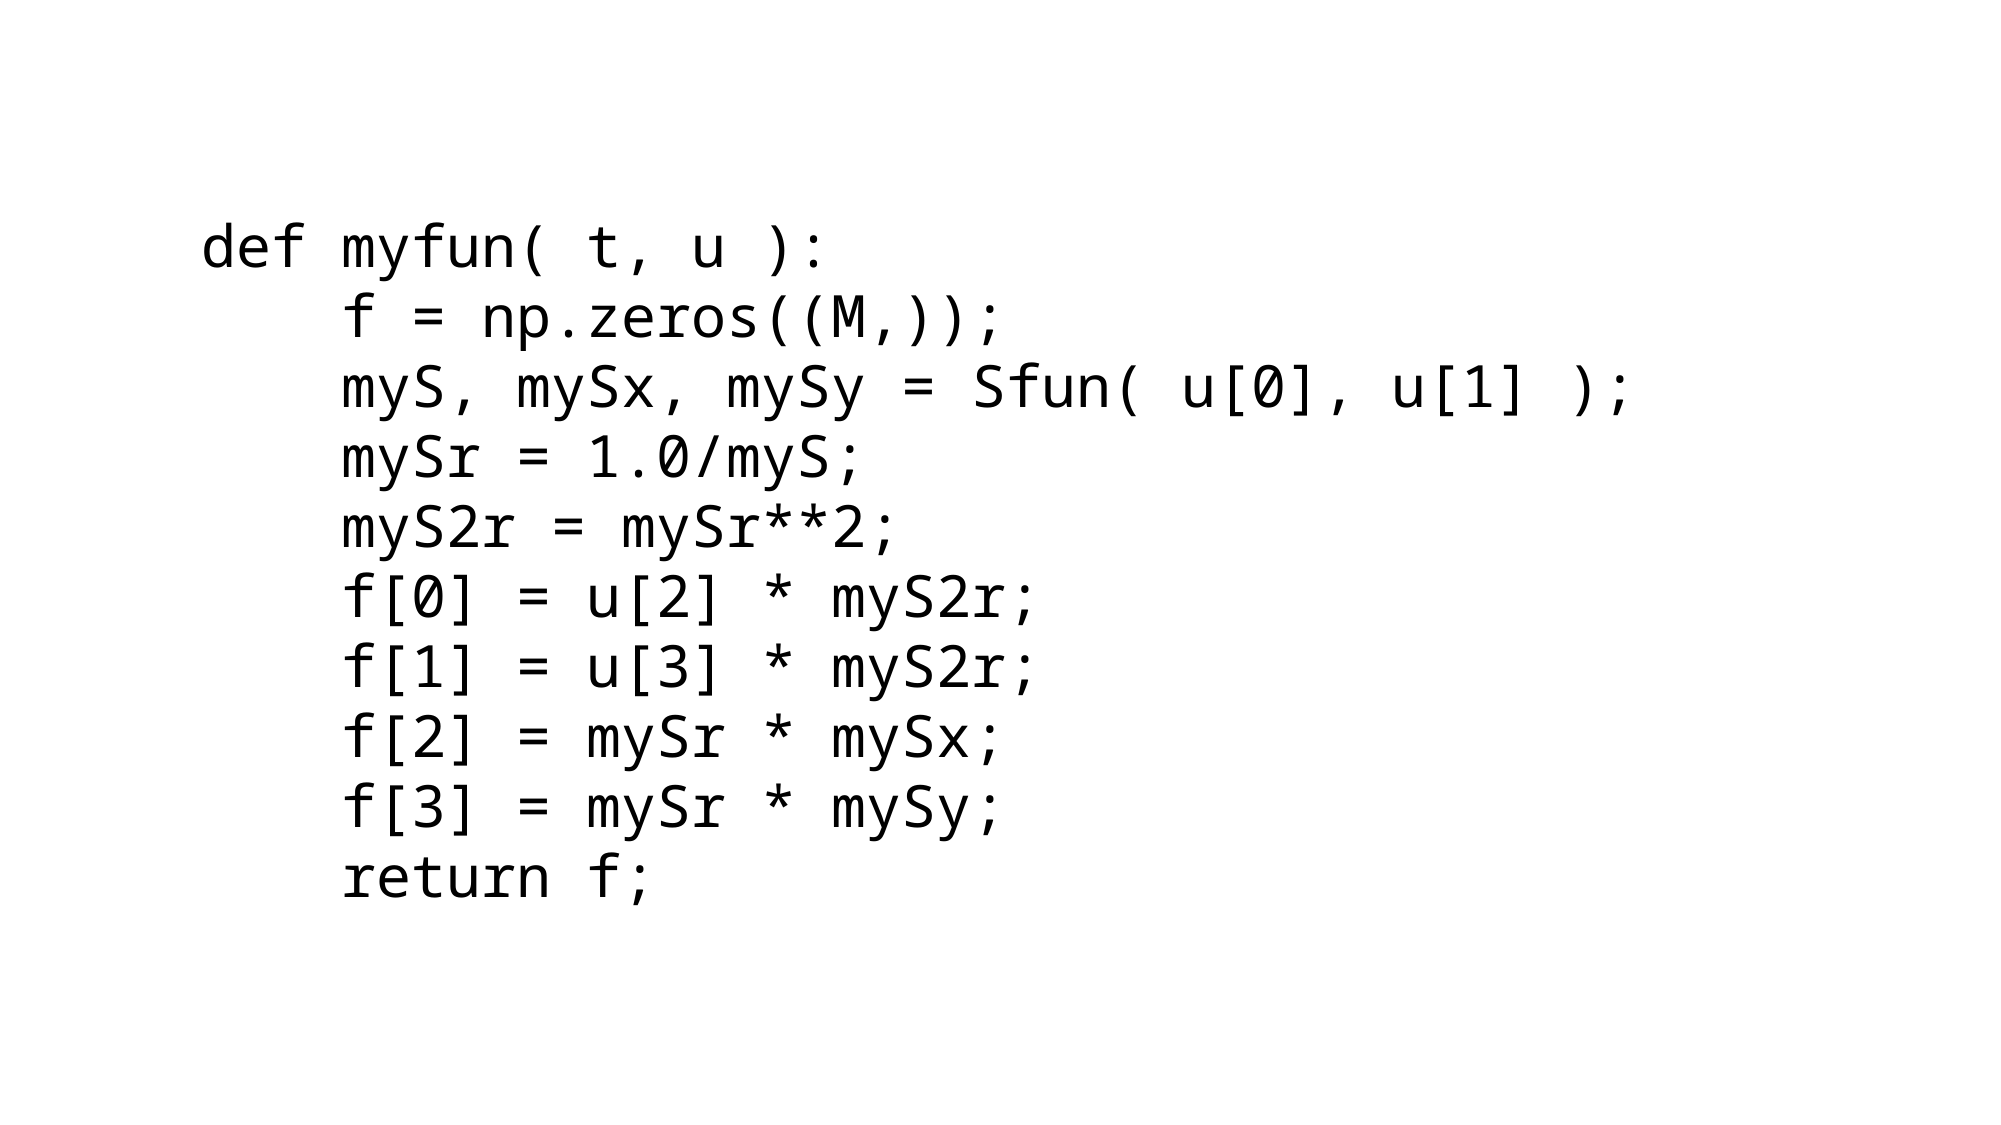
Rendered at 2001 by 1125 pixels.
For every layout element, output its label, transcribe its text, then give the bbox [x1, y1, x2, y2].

text_box def myfun( t, u ): f = np.zeros((M,)); myS, mySx, mySy = Sfun( u[0], u[1] ); mySr = 1.0/myS; myS2r = mySr**2; f[0] = u[2] * myS2r; f[1] = u[3] * myS2r; f[2] = mySr * mySx; f[3] = mySr * mySy; return f; [186, 201, 1864, 917]
